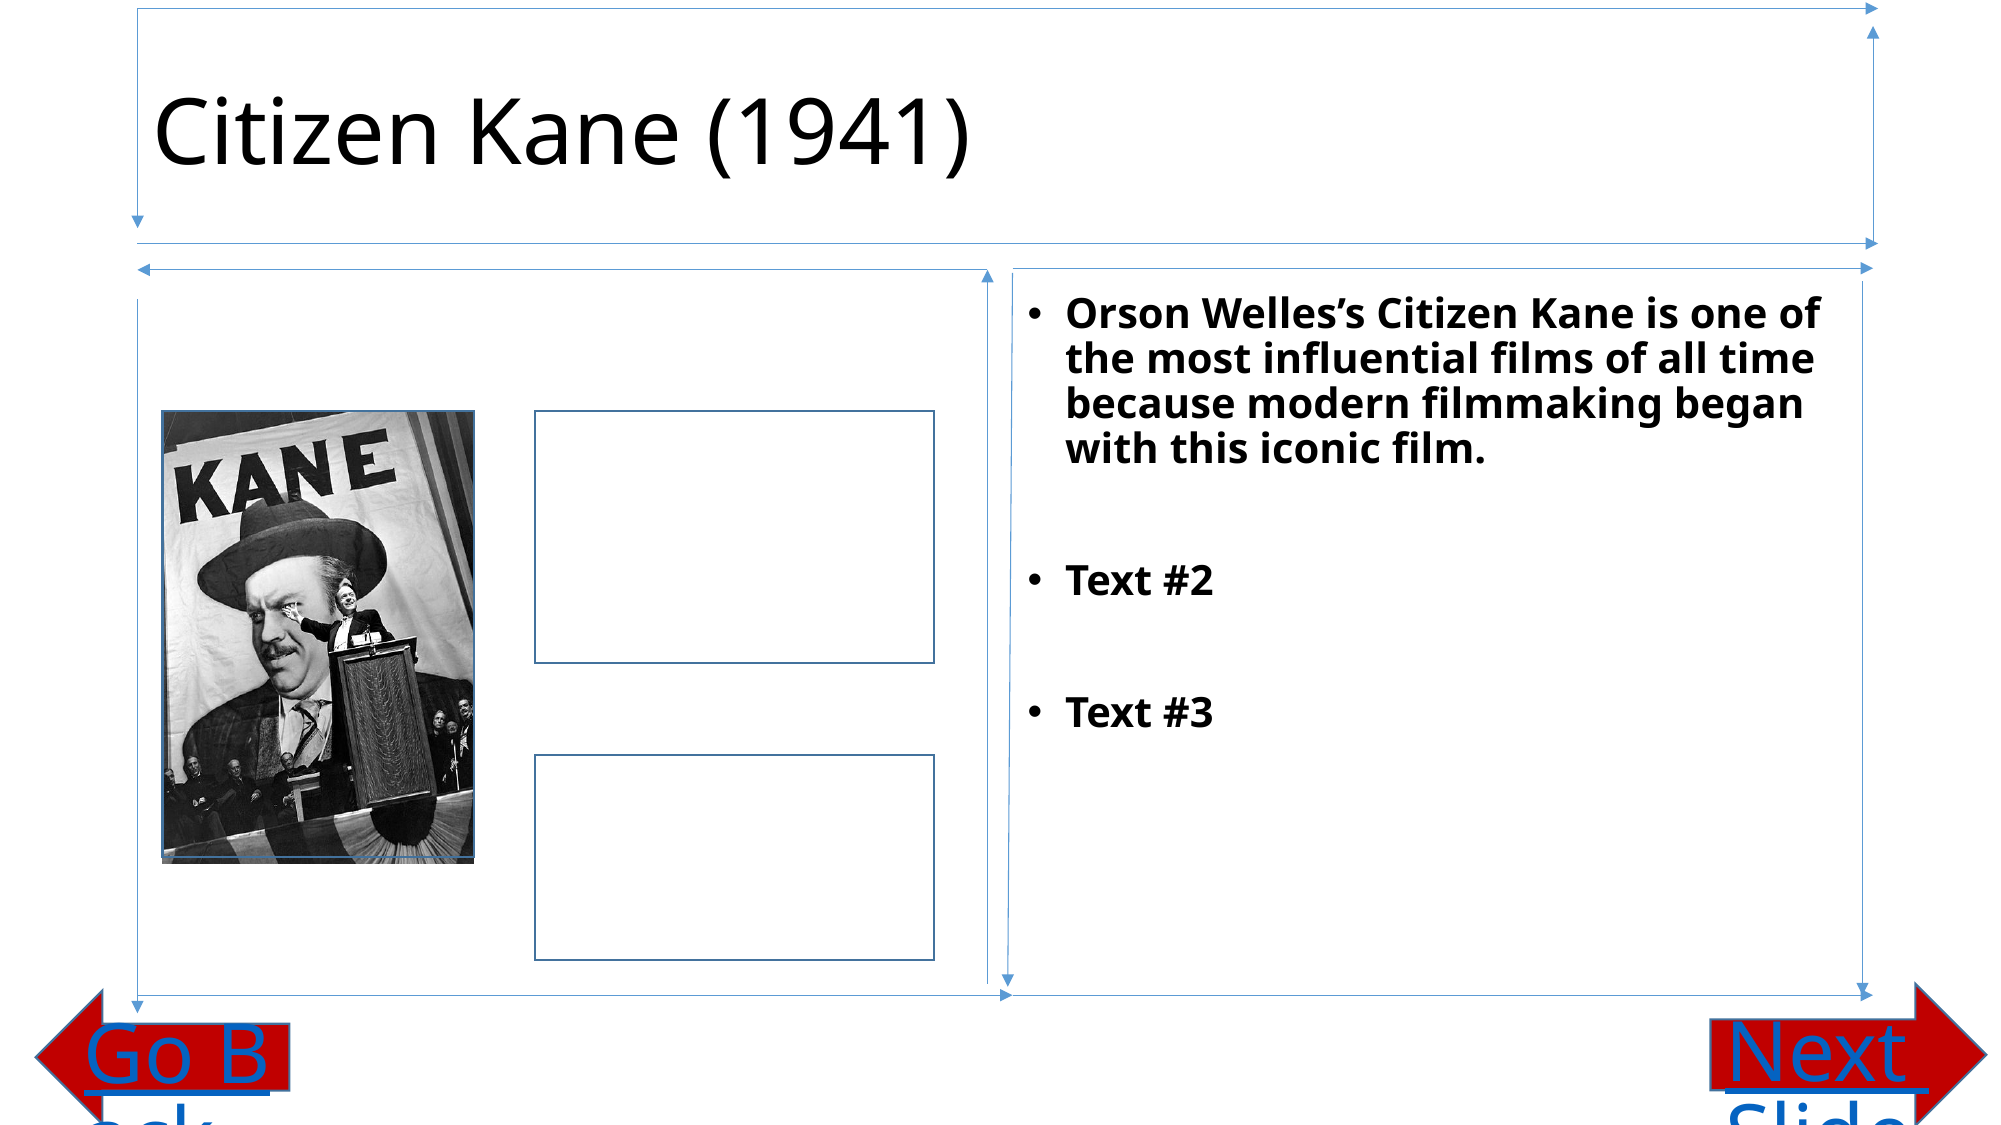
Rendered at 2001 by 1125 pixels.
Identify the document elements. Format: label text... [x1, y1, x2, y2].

text_box Next Slide [1709, 981, 1988, 1125]
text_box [1007, 272, 1013, 987]
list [162, 411, 474, 864]
text_box [534, 410, 935, 664]
text_box Go Back [34, 987, 291, 1125]
text_box [534, 754, 935, 961]
title Citizen Kane (1941) [137, 26, 1863, 243]
list Orson Welles’s Citizen Kane is one of the most influential films of all time because modern filmmaking began with this iconic film. Text #2 Text #3 [1012, 285, 1862, 995]
